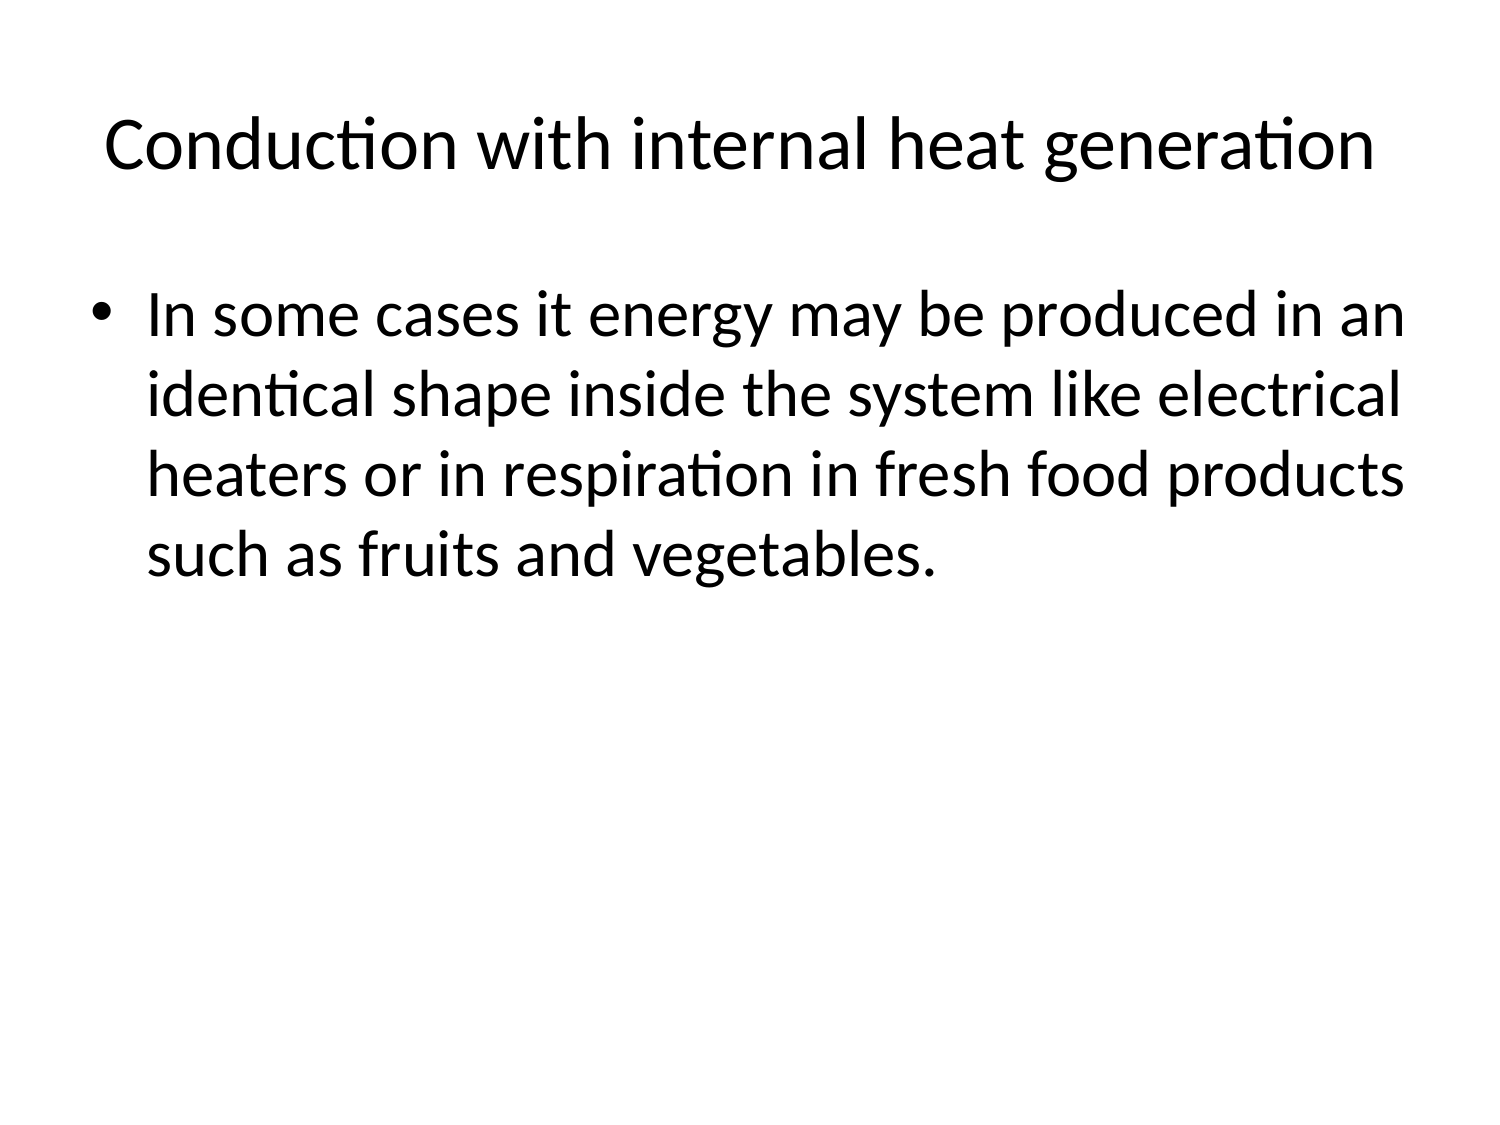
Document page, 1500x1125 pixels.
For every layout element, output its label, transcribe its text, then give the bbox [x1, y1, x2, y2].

title Conduction with internal heat generation [75, 45, 1425, 233]
list In some cases it energy may be produced in an identical shape inside the system like electrical heaters or in respiration in fresh food products such as fruits and vegetables. [75, 262, 1425, 1005]
